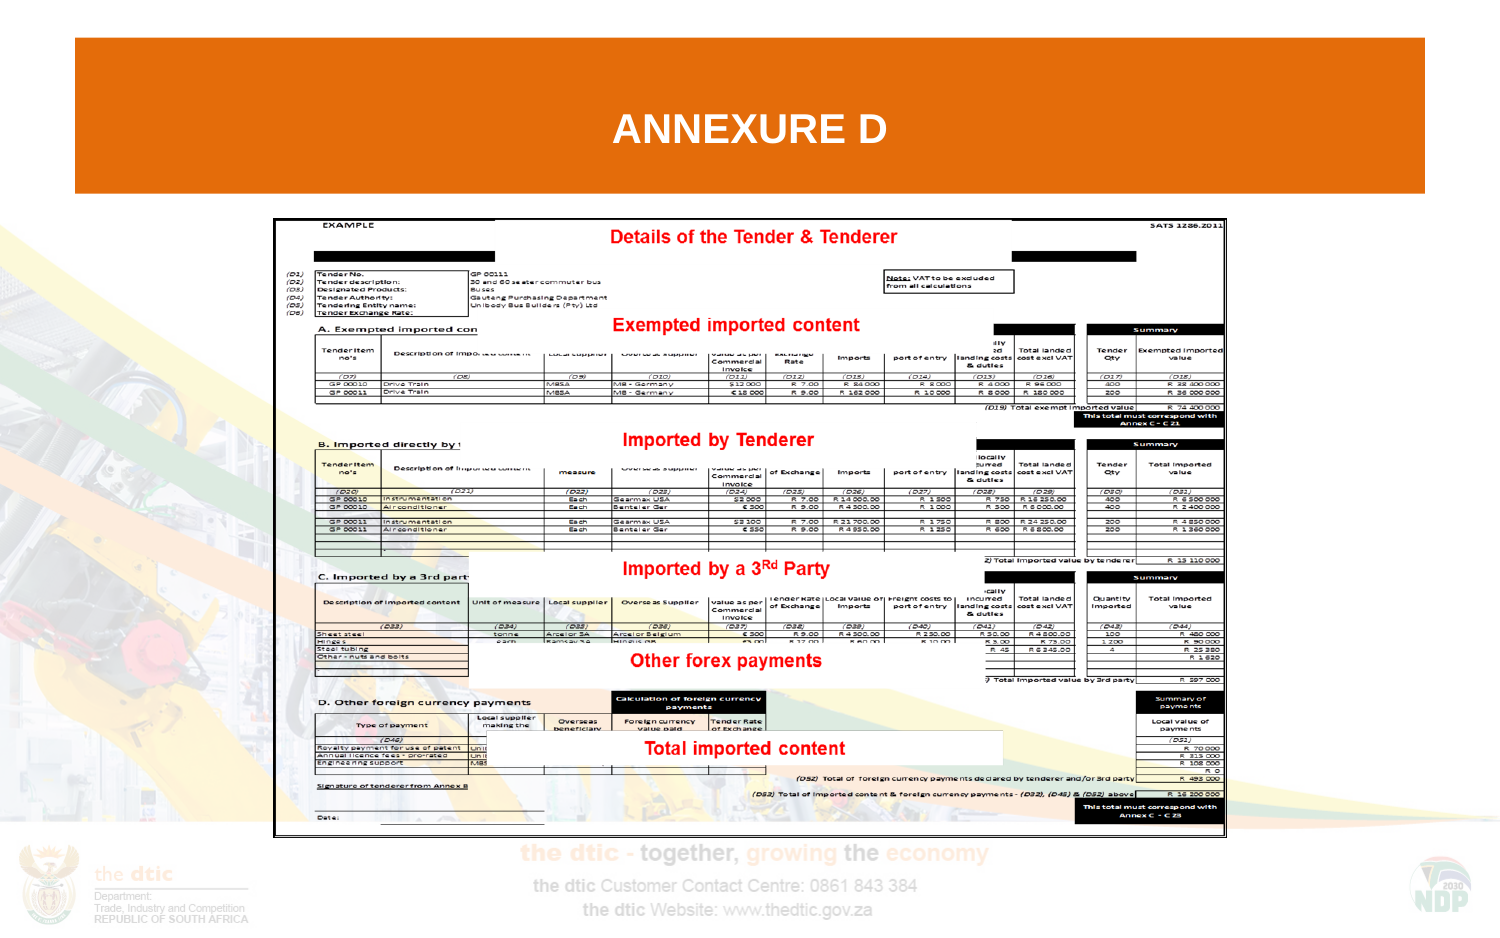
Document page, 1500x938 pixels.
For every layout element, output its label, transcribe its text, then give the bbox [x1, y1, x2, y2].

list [273, 218, 1227, 838]
title ANNEXURE D [75, 37, 1425, 194]
